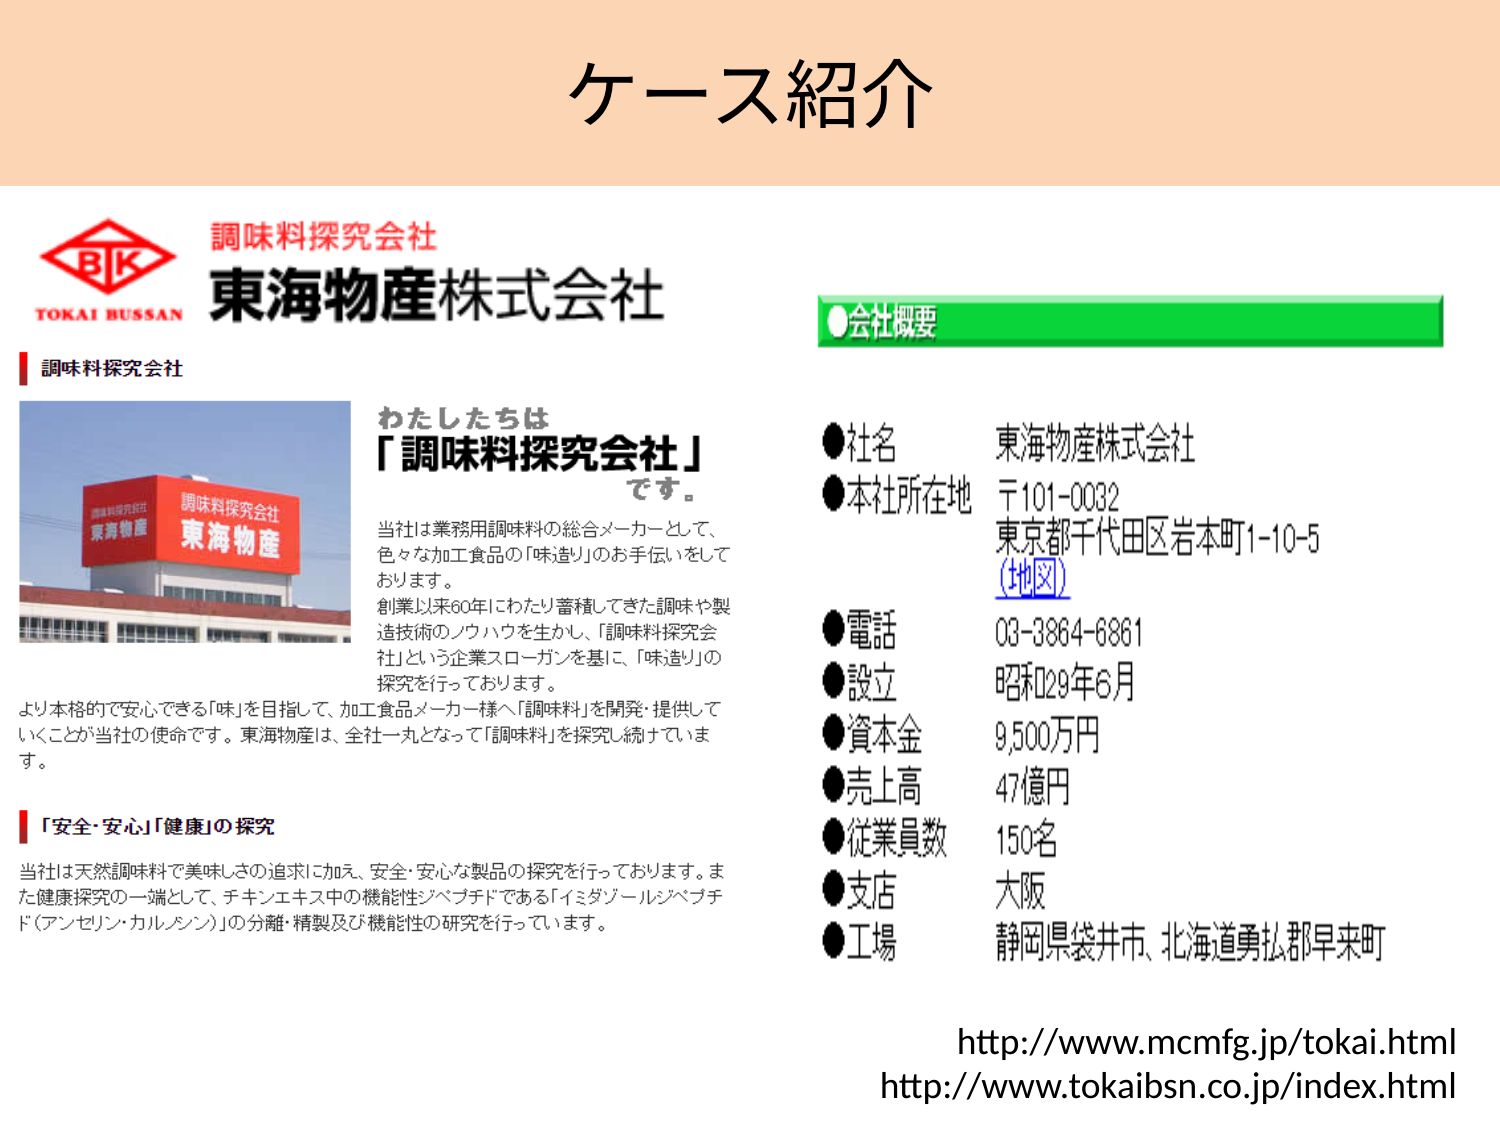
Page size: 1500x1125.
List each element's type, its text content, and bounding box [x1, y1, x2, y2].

text_box http://www.mcmfg.jp/tokai.html [942, 1032, 1473, 1053]
picture [0, 191, 751, 957]
text_box http://www.tokaibsn.co.jp/index.html [864, 1053, 1473, 1114]
text_box ケース紹介 [0, 0, 1500, 186]
picture [812, 270, 1500, 1024]
